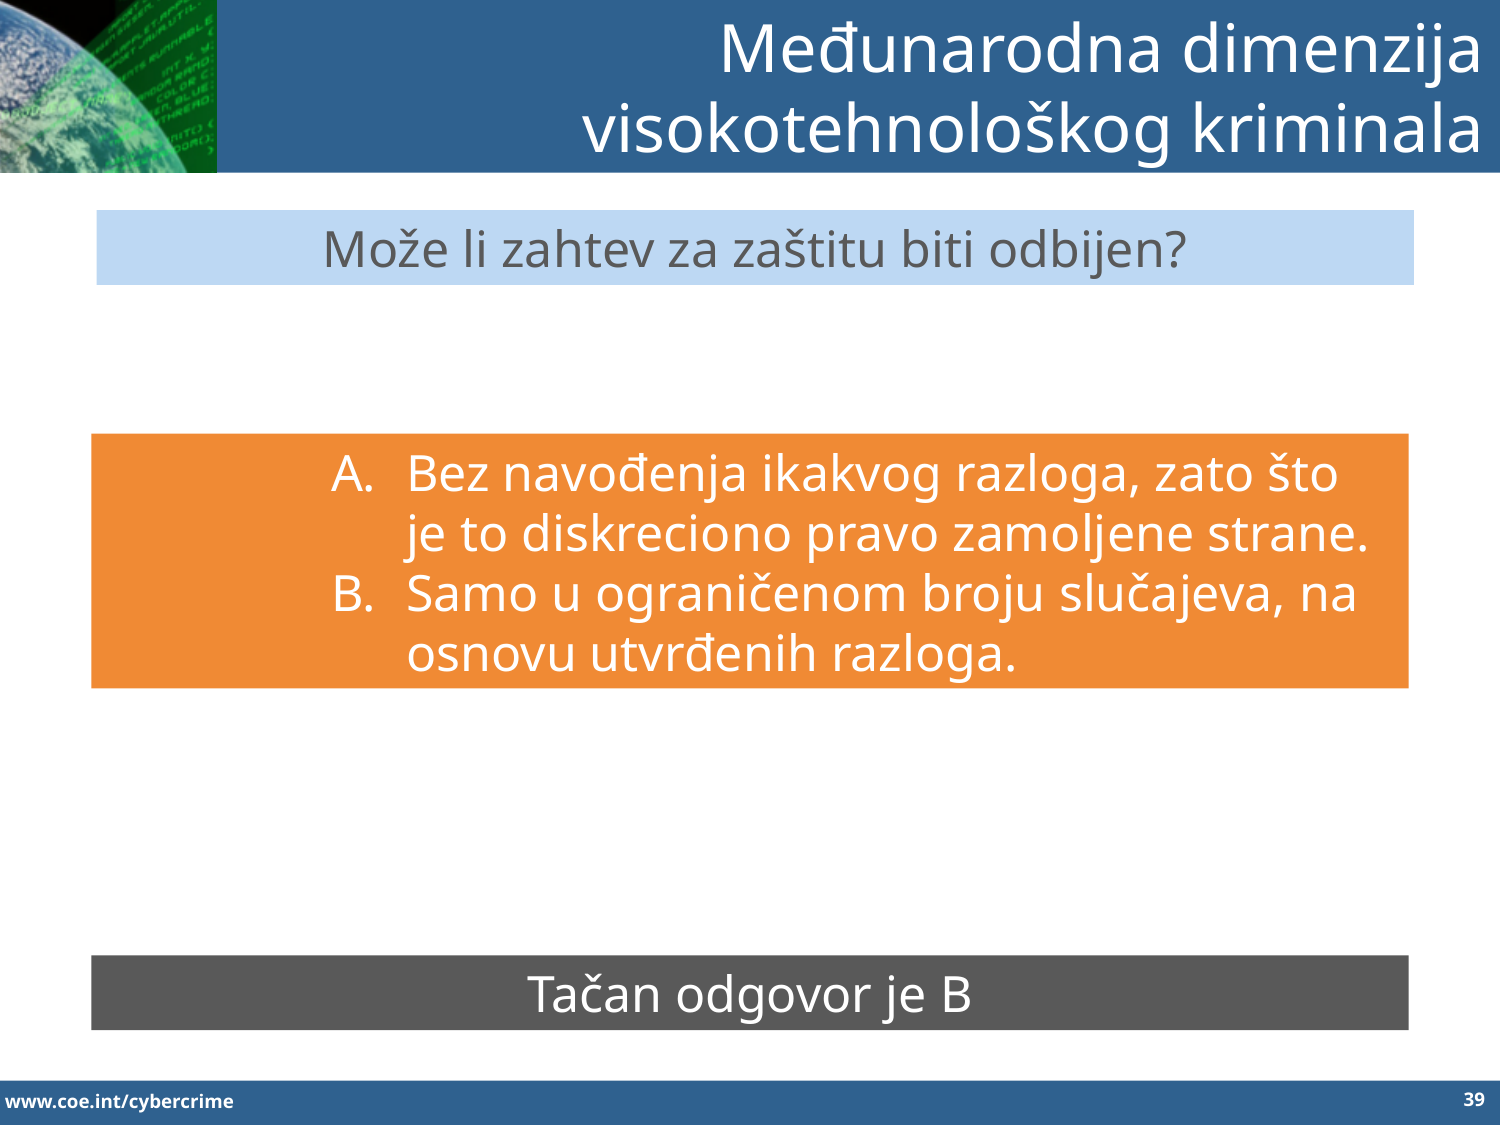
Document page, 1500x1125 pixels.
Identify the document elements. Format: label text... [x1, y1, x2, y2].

text_box Može li zahtev za zaštitu biti odbijen? [96, 210, 1414, 285]
text_box Bez navođenja ikakvog razloga, zato što je to diskreciono pravo zamoljene strane. Samo u ograničenom broju slučajeva, na osnovu utvrđenih razloga. [91, 433, 1409, 689]
text_box Tačan odgovor je B [91, 955, 1409, 1031]
picture [0, 1, 217, 173]
text_box Međunarodna dimenzija visokotehnološkog kriminala [329, 9, 1500, 162]
slide_number 39 [1149, 1079, 1500, 1125]
